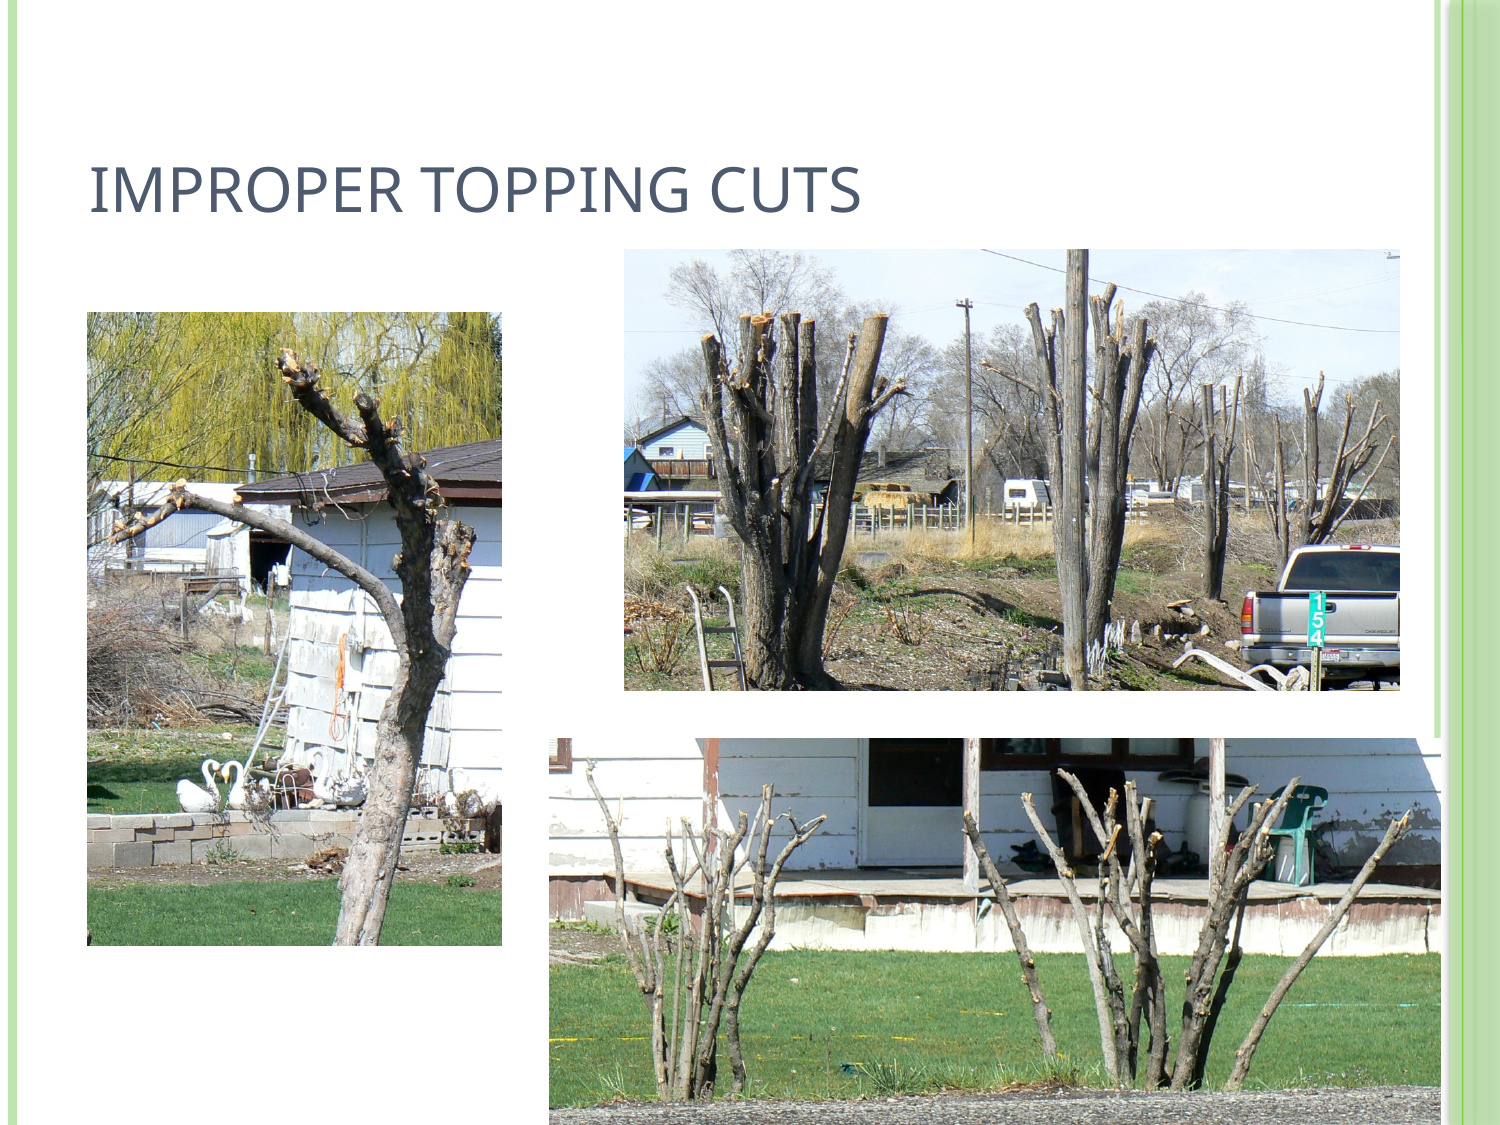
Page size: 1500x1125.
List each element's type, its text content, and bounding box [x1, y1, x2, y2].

title Improper topping cuts [75, 45, 1300, 233]
picture [549, 737, 1442, 1125]
picture [86, 311, 502, 946]
picture [624, 249, 1401, 691]
